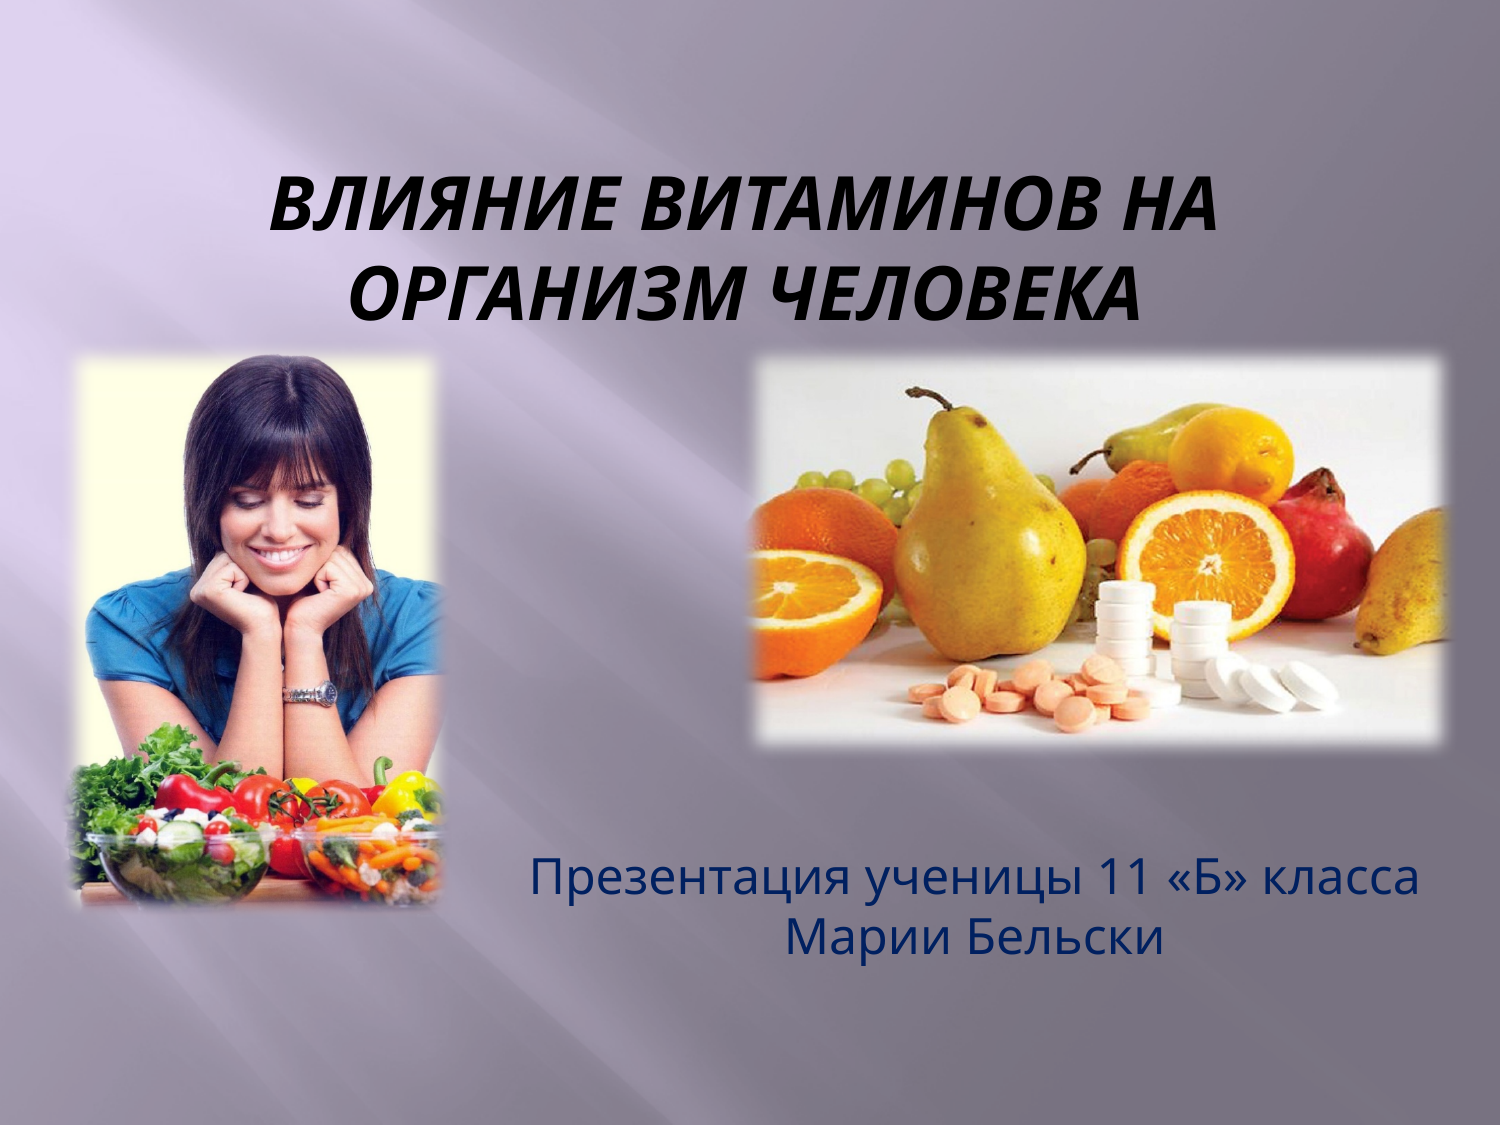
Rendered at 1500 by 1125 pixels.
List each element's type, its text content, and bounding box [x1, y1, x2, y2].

title Влияние витаминов на организм человека [70, 35, 1421, 336]
picture [58, 339, 453, 920]
subtitle Презентация ученицы 11 «Б» класса Марии Бельски [450, 837, 1500, 1125]
picture [737, 339, 1459, 762]
